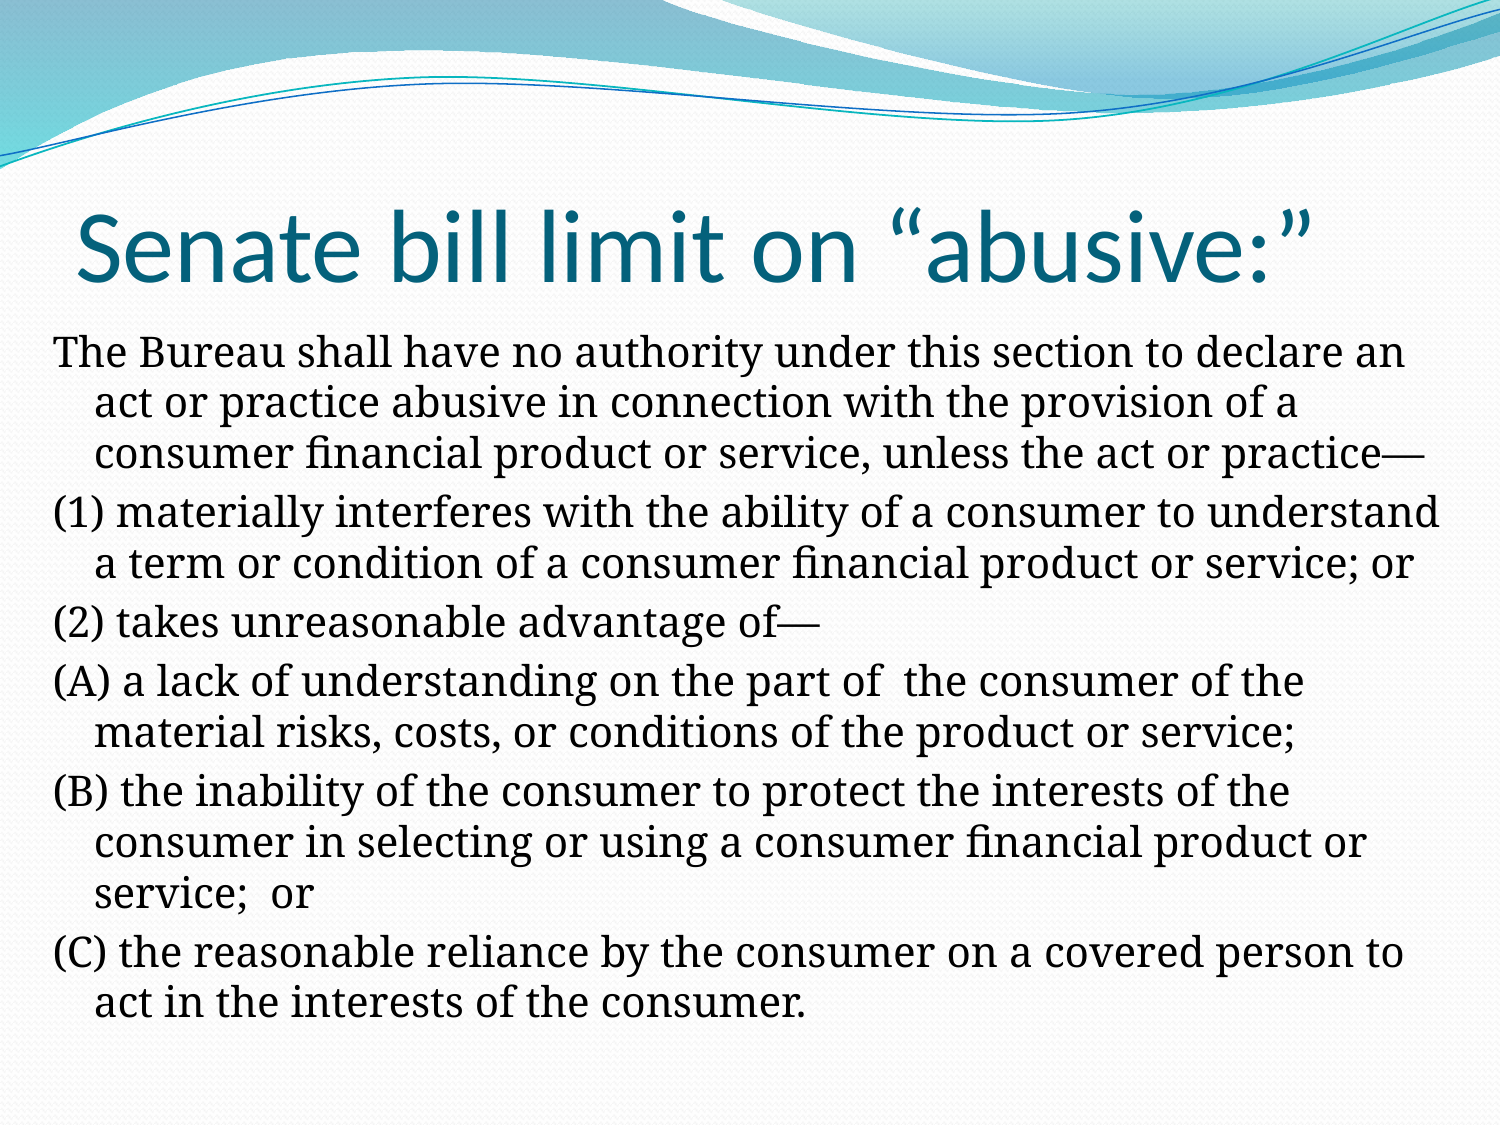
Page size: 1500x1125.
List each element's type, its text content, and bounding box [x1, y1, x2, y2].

title Senate bill limit on “abusive:” [74, 115, 1426, 304]
list The Bureau shall have no authority under this section to declare an act or practice abusive in connection with the provision of a consumer financial product or service, unless the act or practice— (1) materially interferes with the ability of a consumer to understand a term or condition of a consumer financial product or service; or (2) takes unreasonable advantage of— (A) a lack of understanding on the part of the consumer of the material risks, costs, or conditions of the product or service; (B) the inability of the consumer to protect the interests of the consumer in selecting or using a consumer financial product or service; or (C) the reasonable reliance by the consumer on a covered person to act in the interests of the consumer. [37, 317, 1463, 1088]
